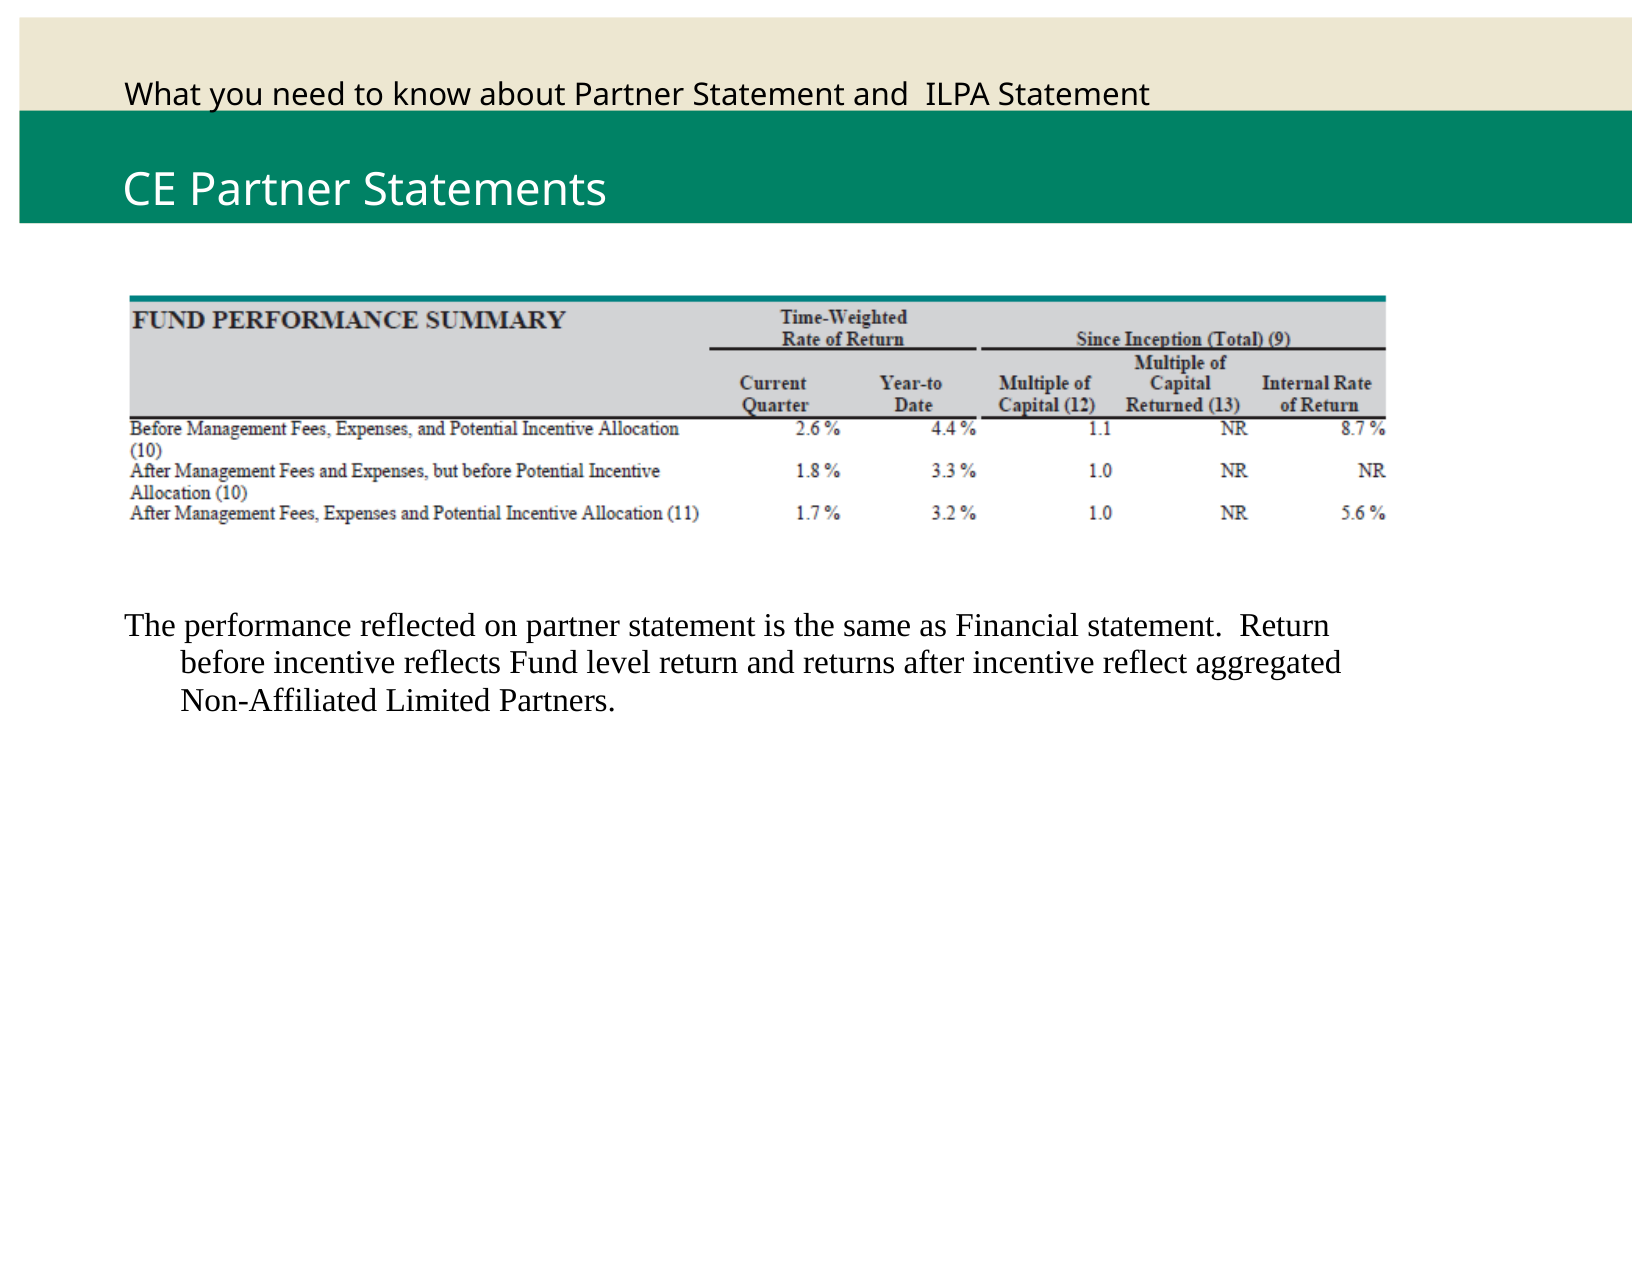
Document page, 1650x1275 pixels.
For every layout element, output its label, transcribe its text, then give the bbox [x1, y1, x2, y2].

title CE Partner Statements [105, 142, 1591, 231]
picture [118, 277, 1420, 607]
list The performance reflected on partner statement is the same as Financial statement. Return before incentive reflects Fund level return and returns after incentive reflect aggregated Non-Affiliated Limited Partners. [123, 615, 1401, 1026]
